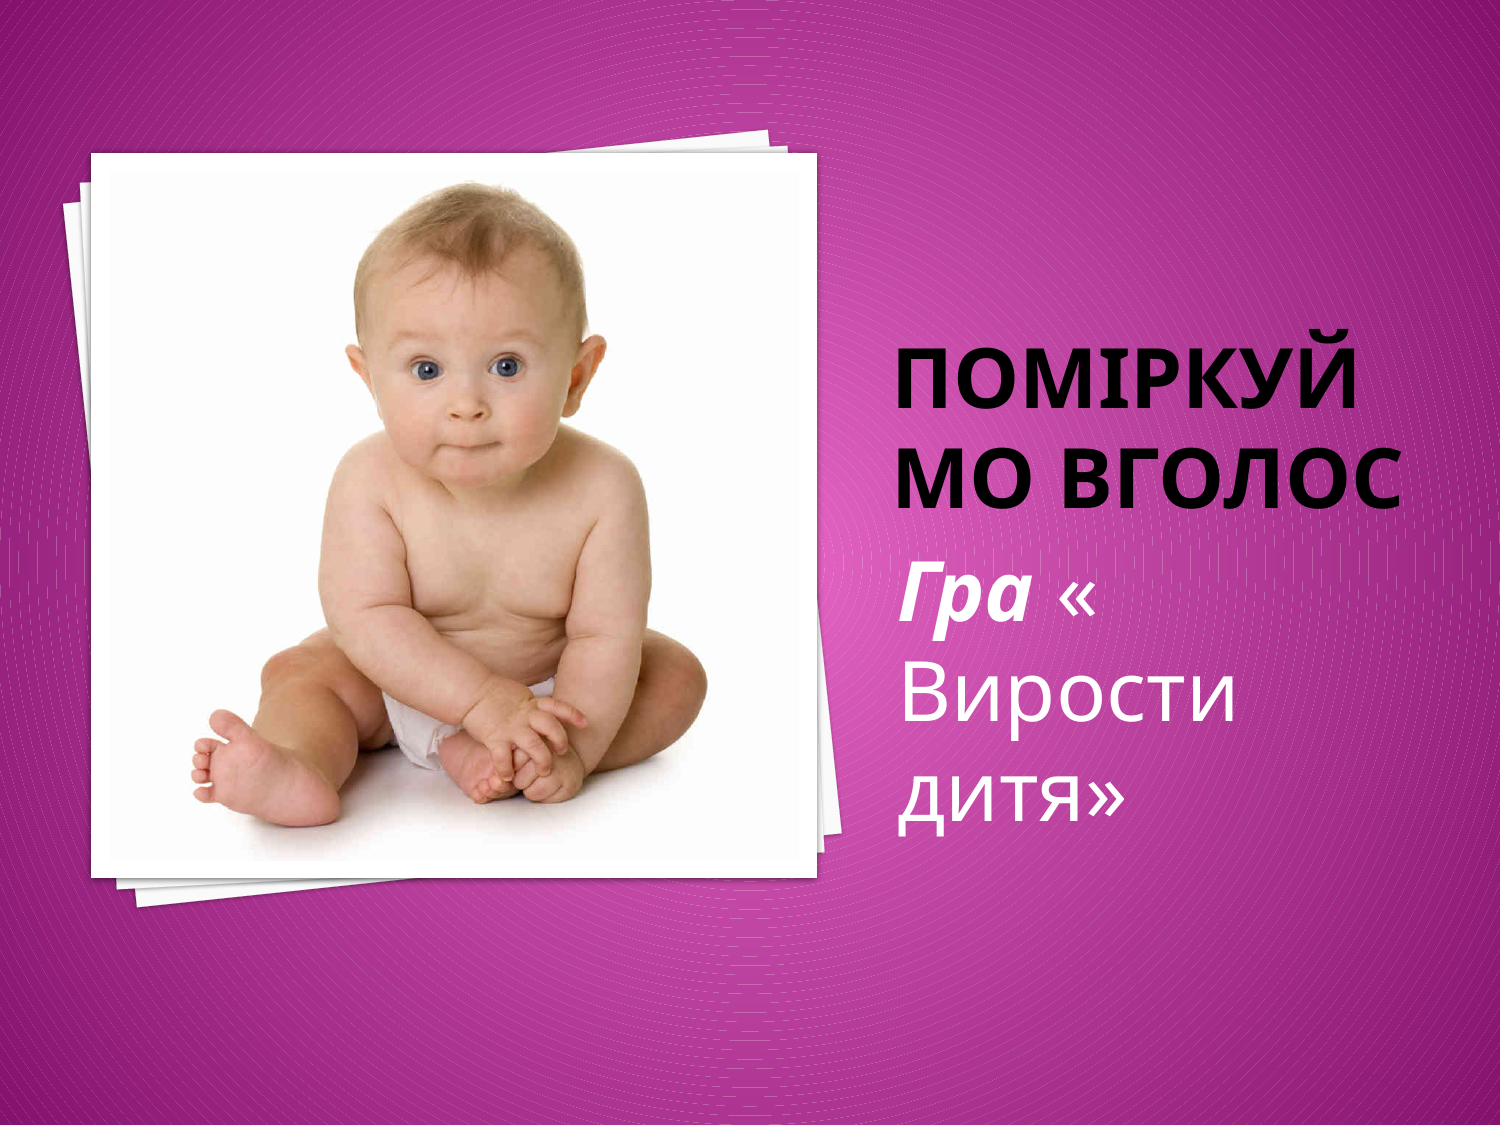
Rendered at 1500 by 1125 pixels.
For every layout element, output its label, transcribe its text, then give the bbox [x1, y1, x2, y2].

title Поміркуймо вголос [884, 187, 1447, 525]
list Гра « Вирости дитя» [884, 538, 1447, 854]
picture [108, 170, 800, 862]
